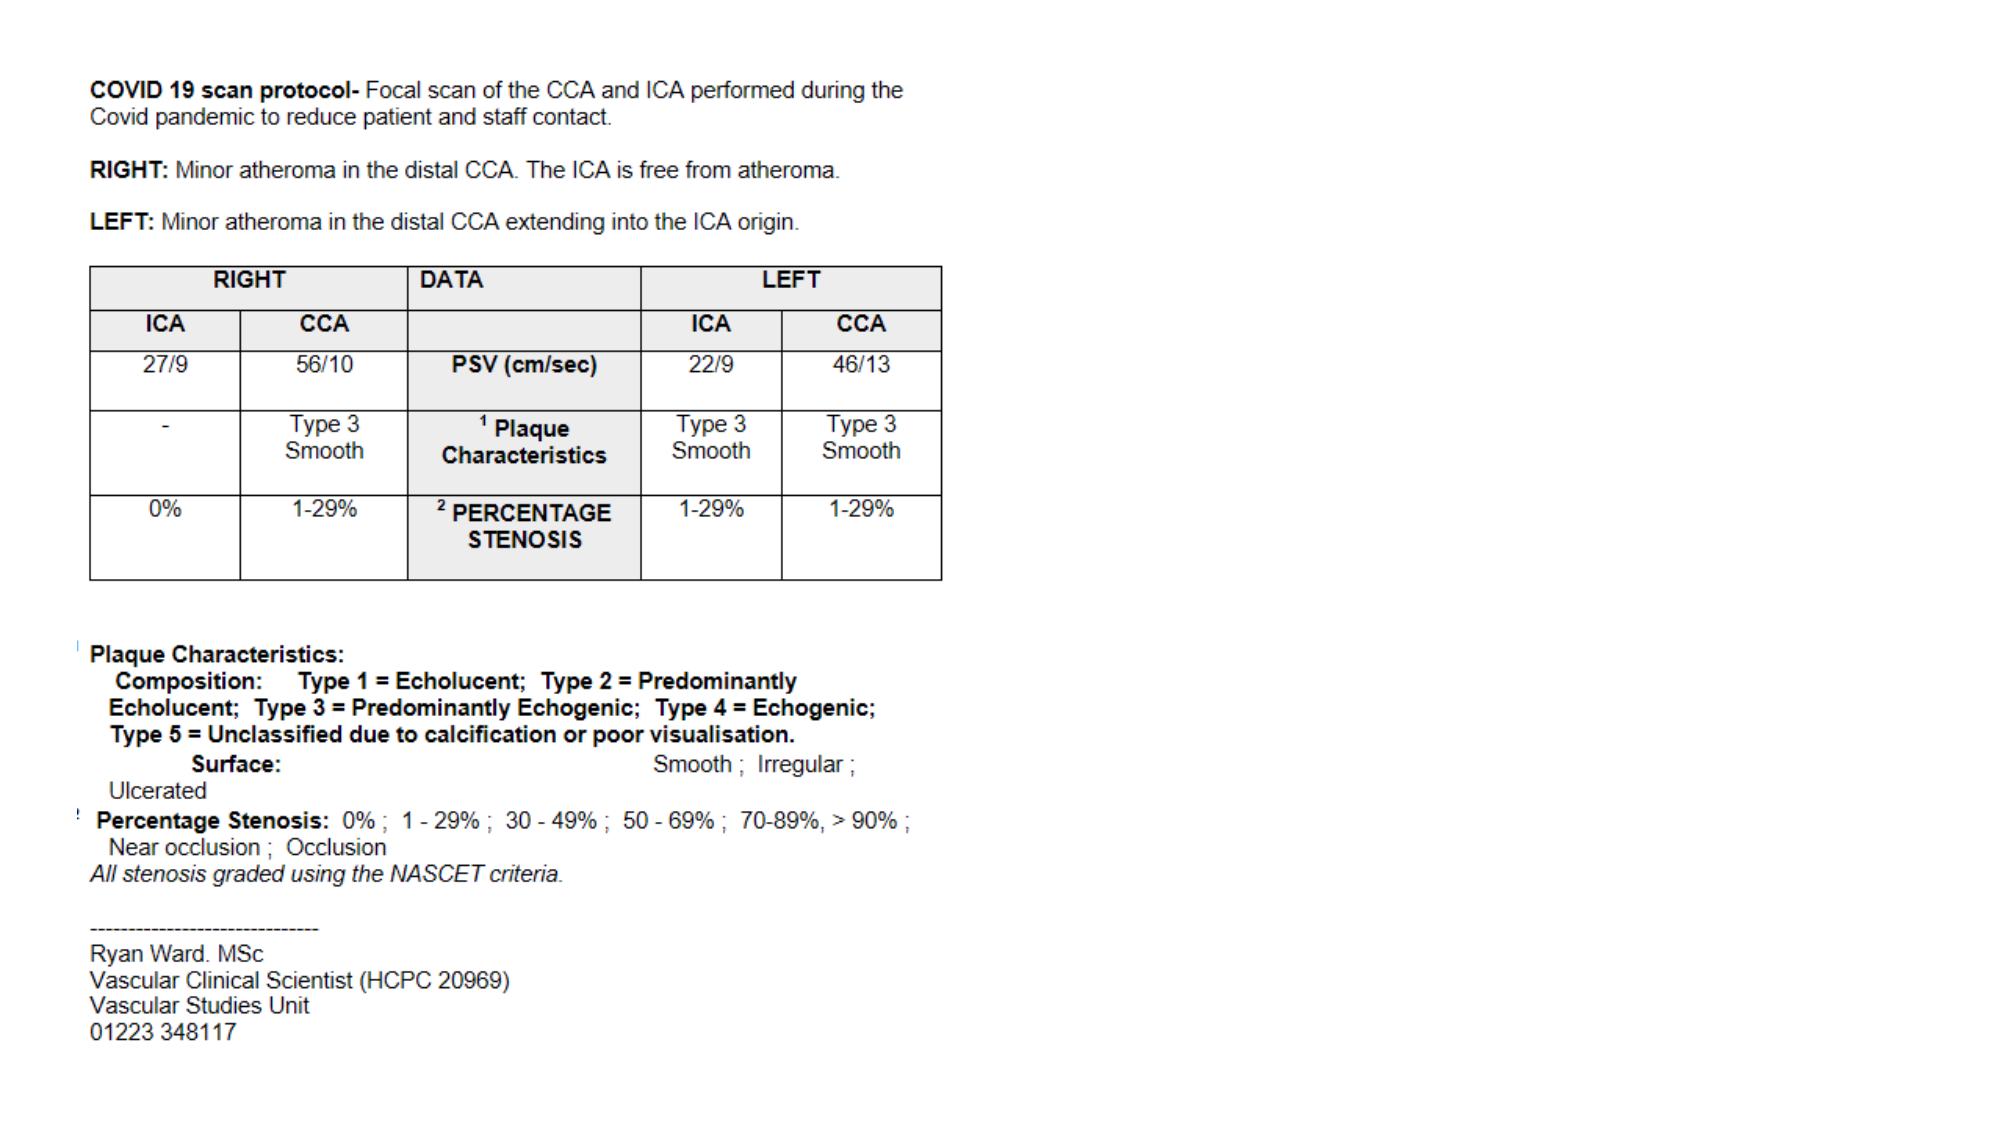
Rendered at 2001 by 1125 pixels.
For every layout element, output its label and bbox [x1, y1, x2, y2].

picture [77, 56, 963, 1053]
